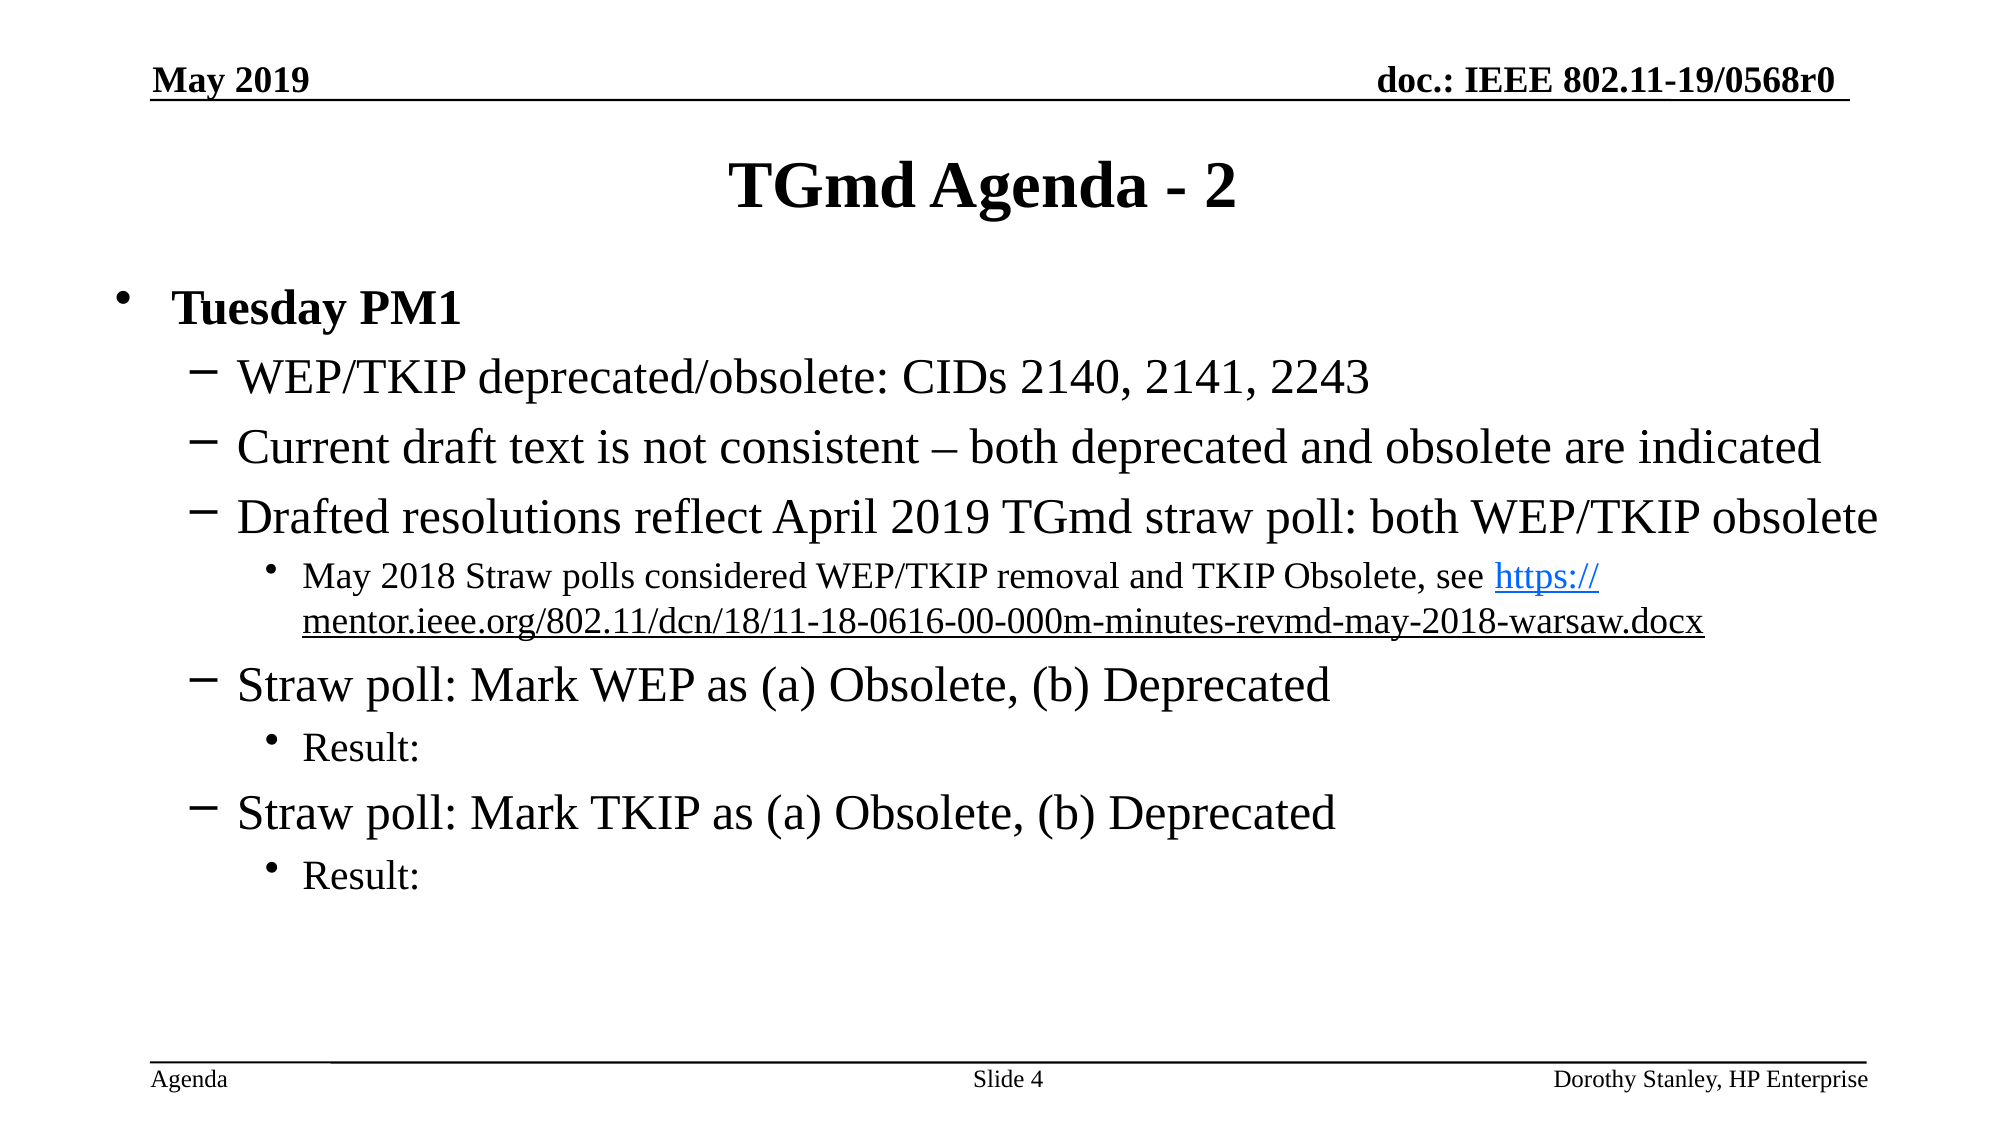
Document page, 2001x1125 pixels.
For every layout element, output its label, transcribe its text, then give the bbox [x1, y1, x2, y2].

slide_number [152, 54, 567, 100]
slide_number Slide 4 [972, 1062, 1044, 1093]
title TGmd Agenda - 2 [362, 112, 1638, 250]
text_box Tuesday PM1 WEP/TKIP deprecated/obsolete: CIDs 2140, 2141, 2243 Current draft text is not consistent – both deprecated and obsolete are indicated Drafted resolutions reflect April 2019 TGmd straw poll: both WEP/TKIP obsolete May 2018 Straw polls considered WEP/TKIP removal and TKIP Obsolete, see https://mentor.ieee.org/802.11/dcn/18/11-18-0616-00-000m-minutes-revmd-may-2018-warsaw.docx Straw poll: Mark WEP as (a) Obsolete, (b) Deprecated Result: Straw poll: Mark TKIP as (a) Obsolete, (b) Deprecated Result: [99, 278, 1900, 1013]
footer Dorothy Stanley, HP Enterprise [1549, 1062, 1869, 1093]
